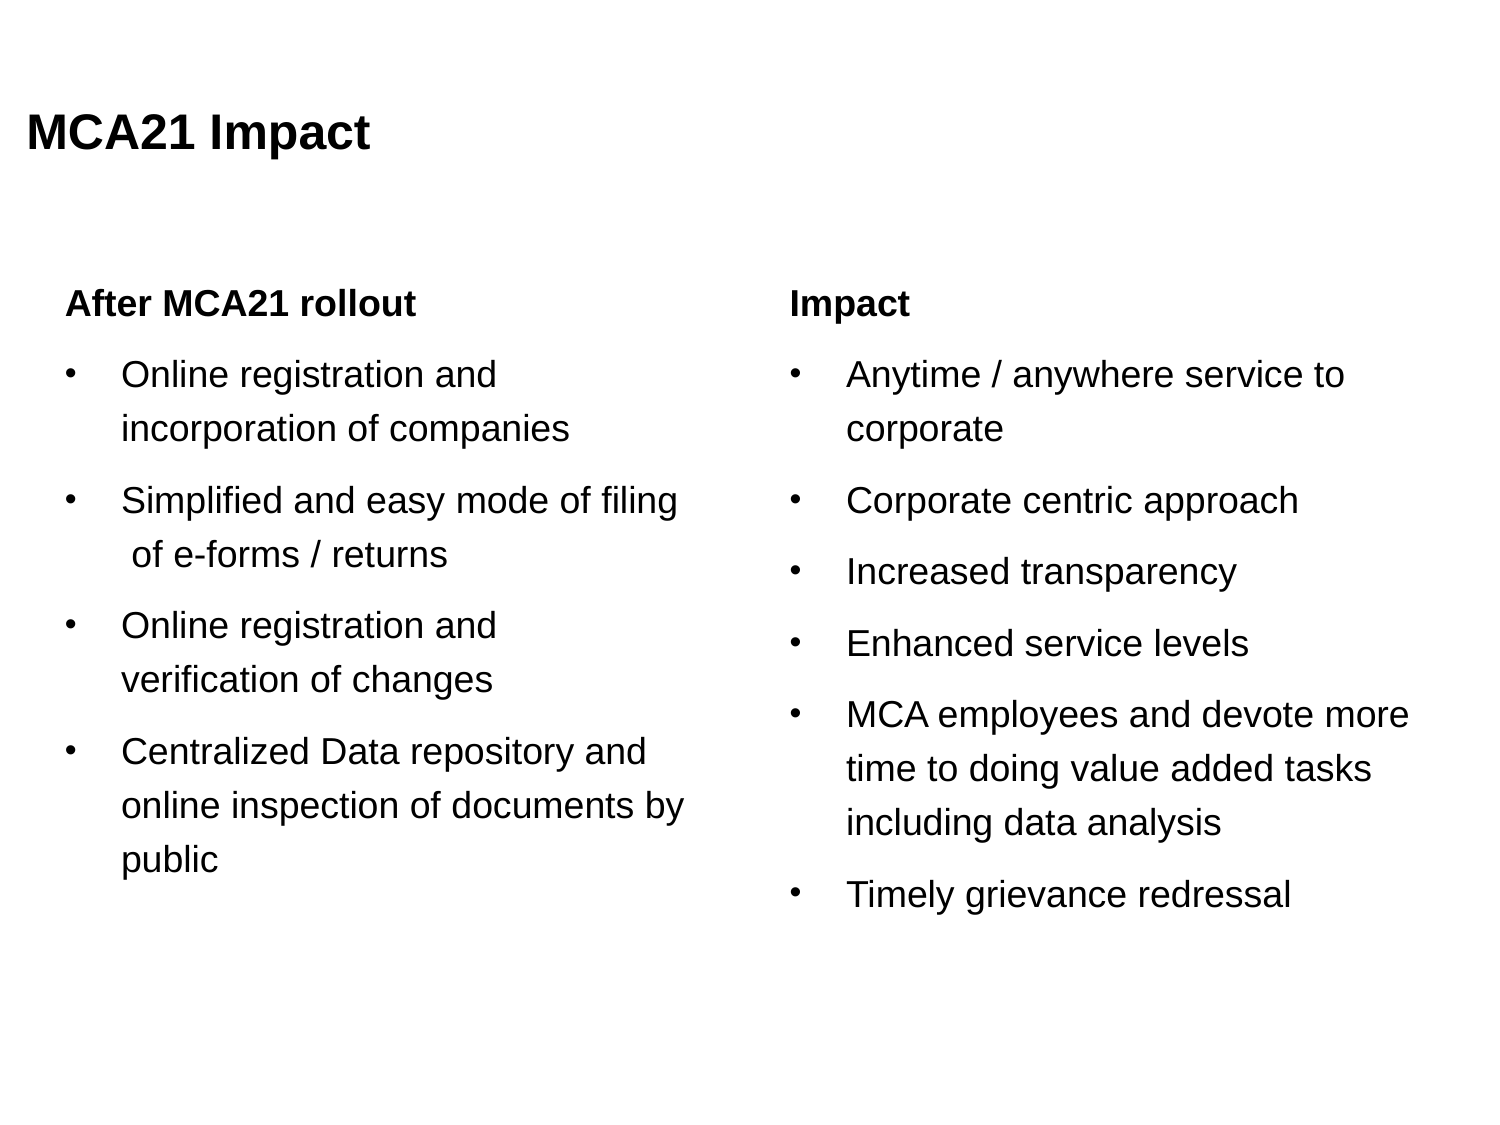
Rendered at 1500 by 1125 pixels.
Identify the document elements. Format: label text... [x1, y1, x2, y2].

text_box After MCA21 rollout Online registration and incorporation of companies Simplified and easy mode of filing of e-forms / returns Online registration and verification of changes Centralized Data repository and online inspection of documents by public [50, 262, 700, 1000]
title MCA21 Impact [26, 99, 1472, 224]
text_box Impact Anytime / anywhere service to corporate Corporate centric approach Increased transparency Enhanced service levels MCA employees and devote more time to doing value added tasks including data analysis Timely grievance redressal [774, 262, 1438, 1000]
